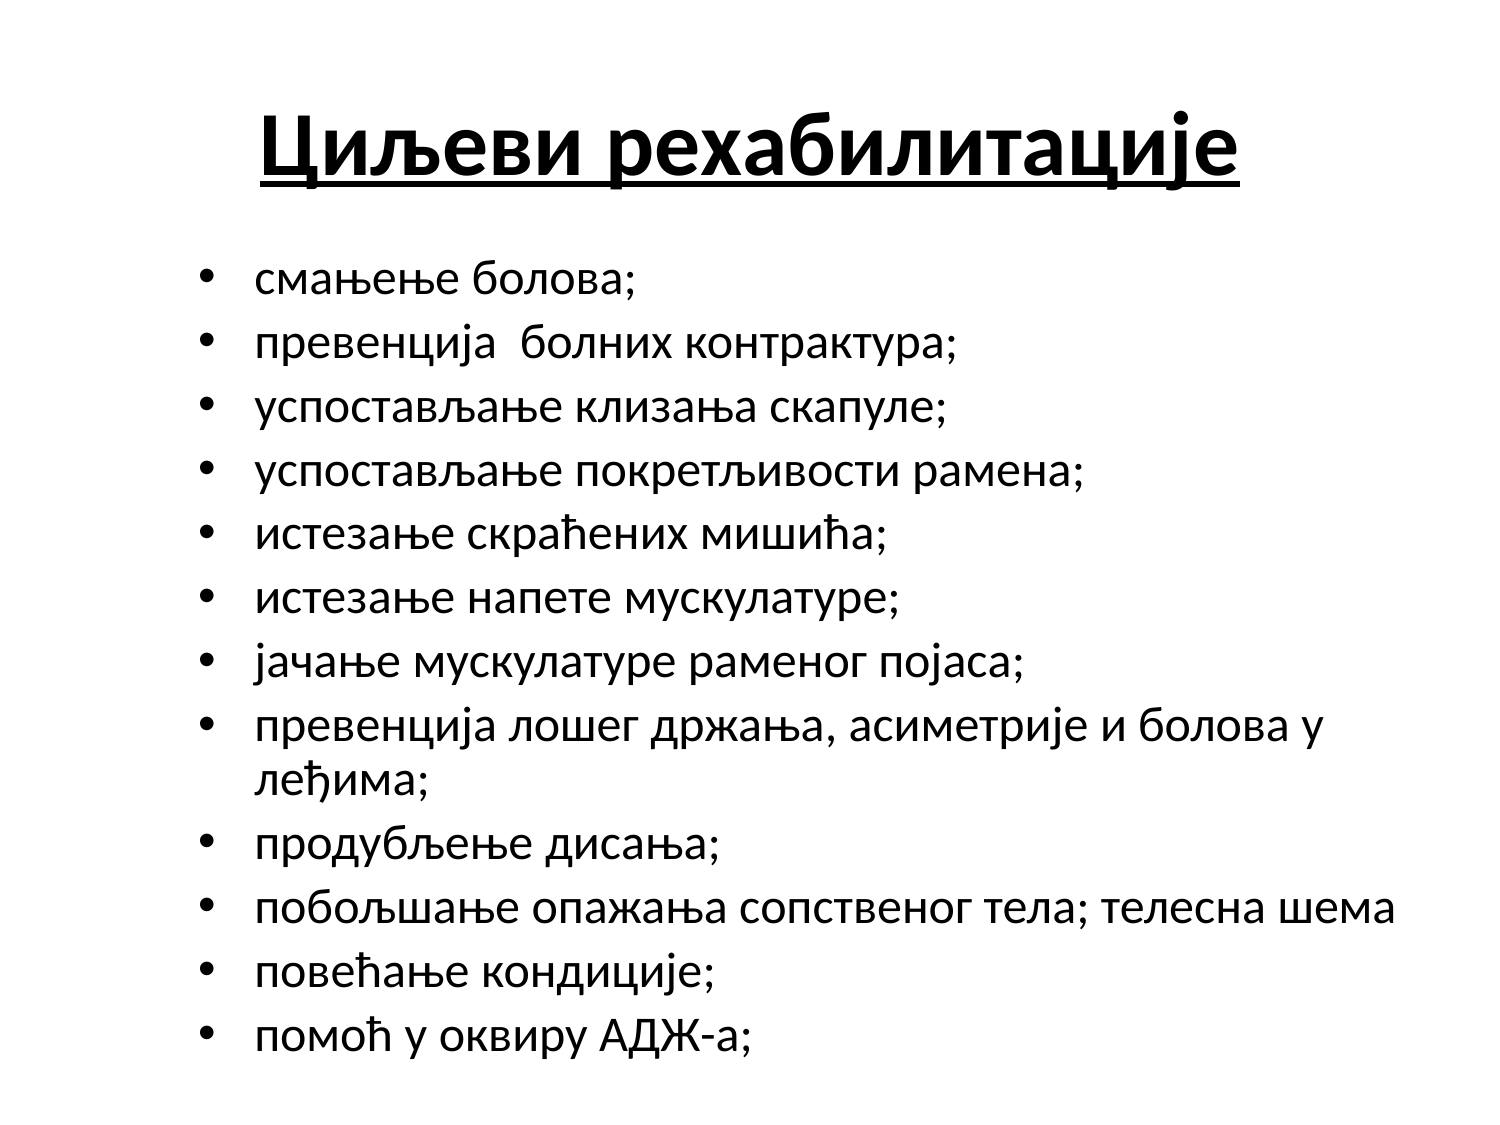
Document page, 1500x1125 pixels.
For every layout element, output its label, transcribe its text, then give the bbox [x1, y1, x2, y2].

list смањење болова; превенција болних контрактура; успостављање клизања скапуле; успостављање покретљивости рамена; истезање скраћених мишића; истезање напете мускулатуре; јачање мускулатуре раменог појаса; превенција лошег држања, асиметрије и болова у леђима; продубљење дисања; побољшање опажања сопственог тела; телесна шема повећање кондиције; помоћ у оквиру АДЖ-а; [183, 243, 1461, 1125]
title Циљеви рехабилитације [75, 45, 1425, 233]
